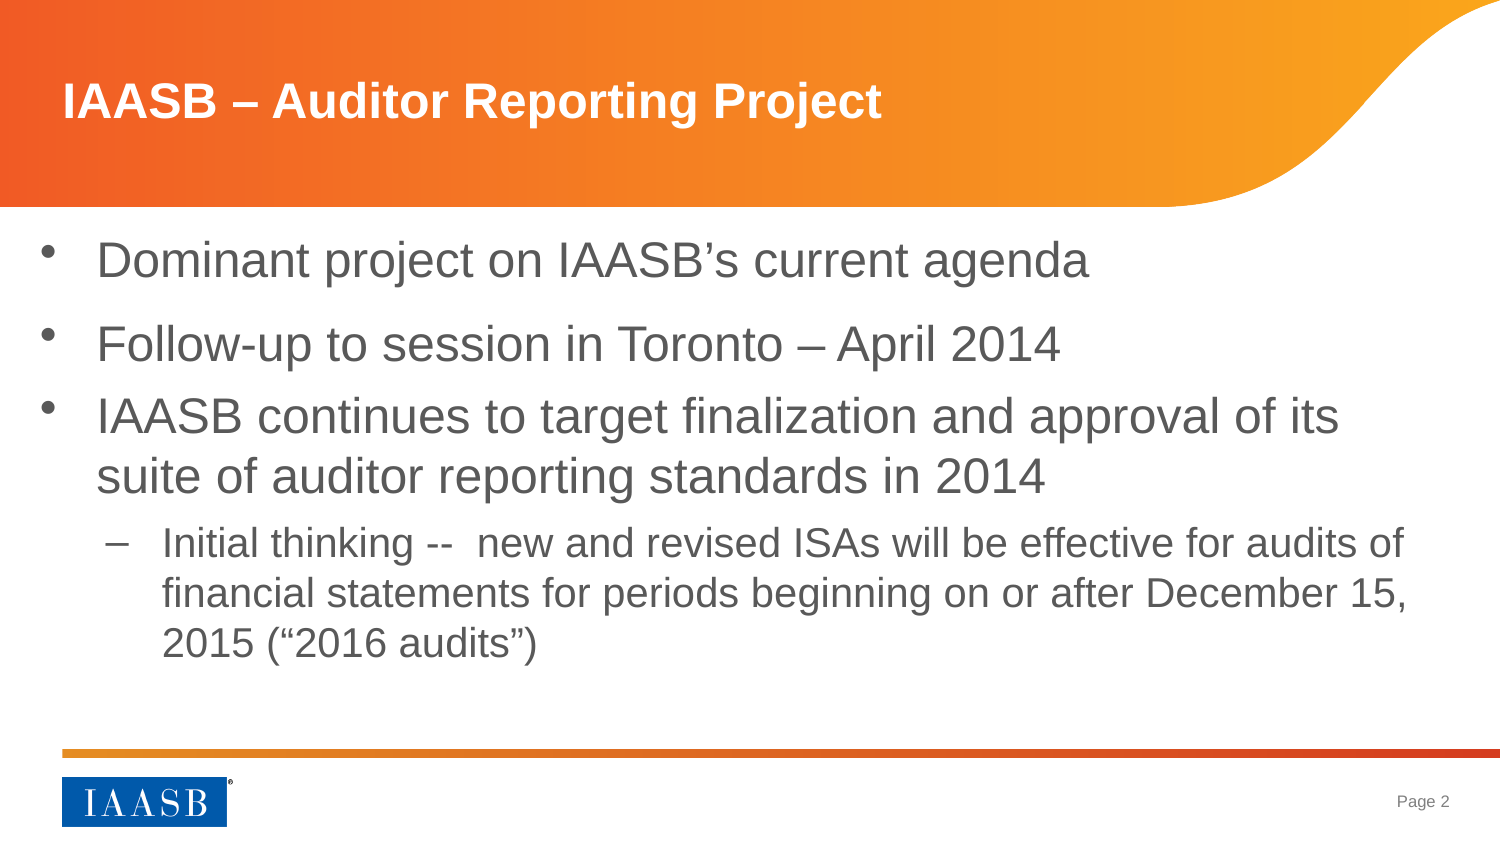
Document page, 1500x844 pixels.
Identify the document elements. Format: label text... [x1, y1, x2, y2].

list Dominant project on IAASB’s current agenda Follow-up to session in Toronto – April 2014 IAASB continues to target finalization and approval of its suite of auditor reporting standards in 2014 Initial thinking -- new and revised ISAs will be effective for audits of financial statements for periods beginning on or after December 15, 2015 (“2016 audits”) [24, 209, 1475, 712]
picture [0, 0, 1500, 207]
picture [62, 777, 233, 827]
title IAASB – Auditor Reporting Project [62, 75, 1300, 142]
